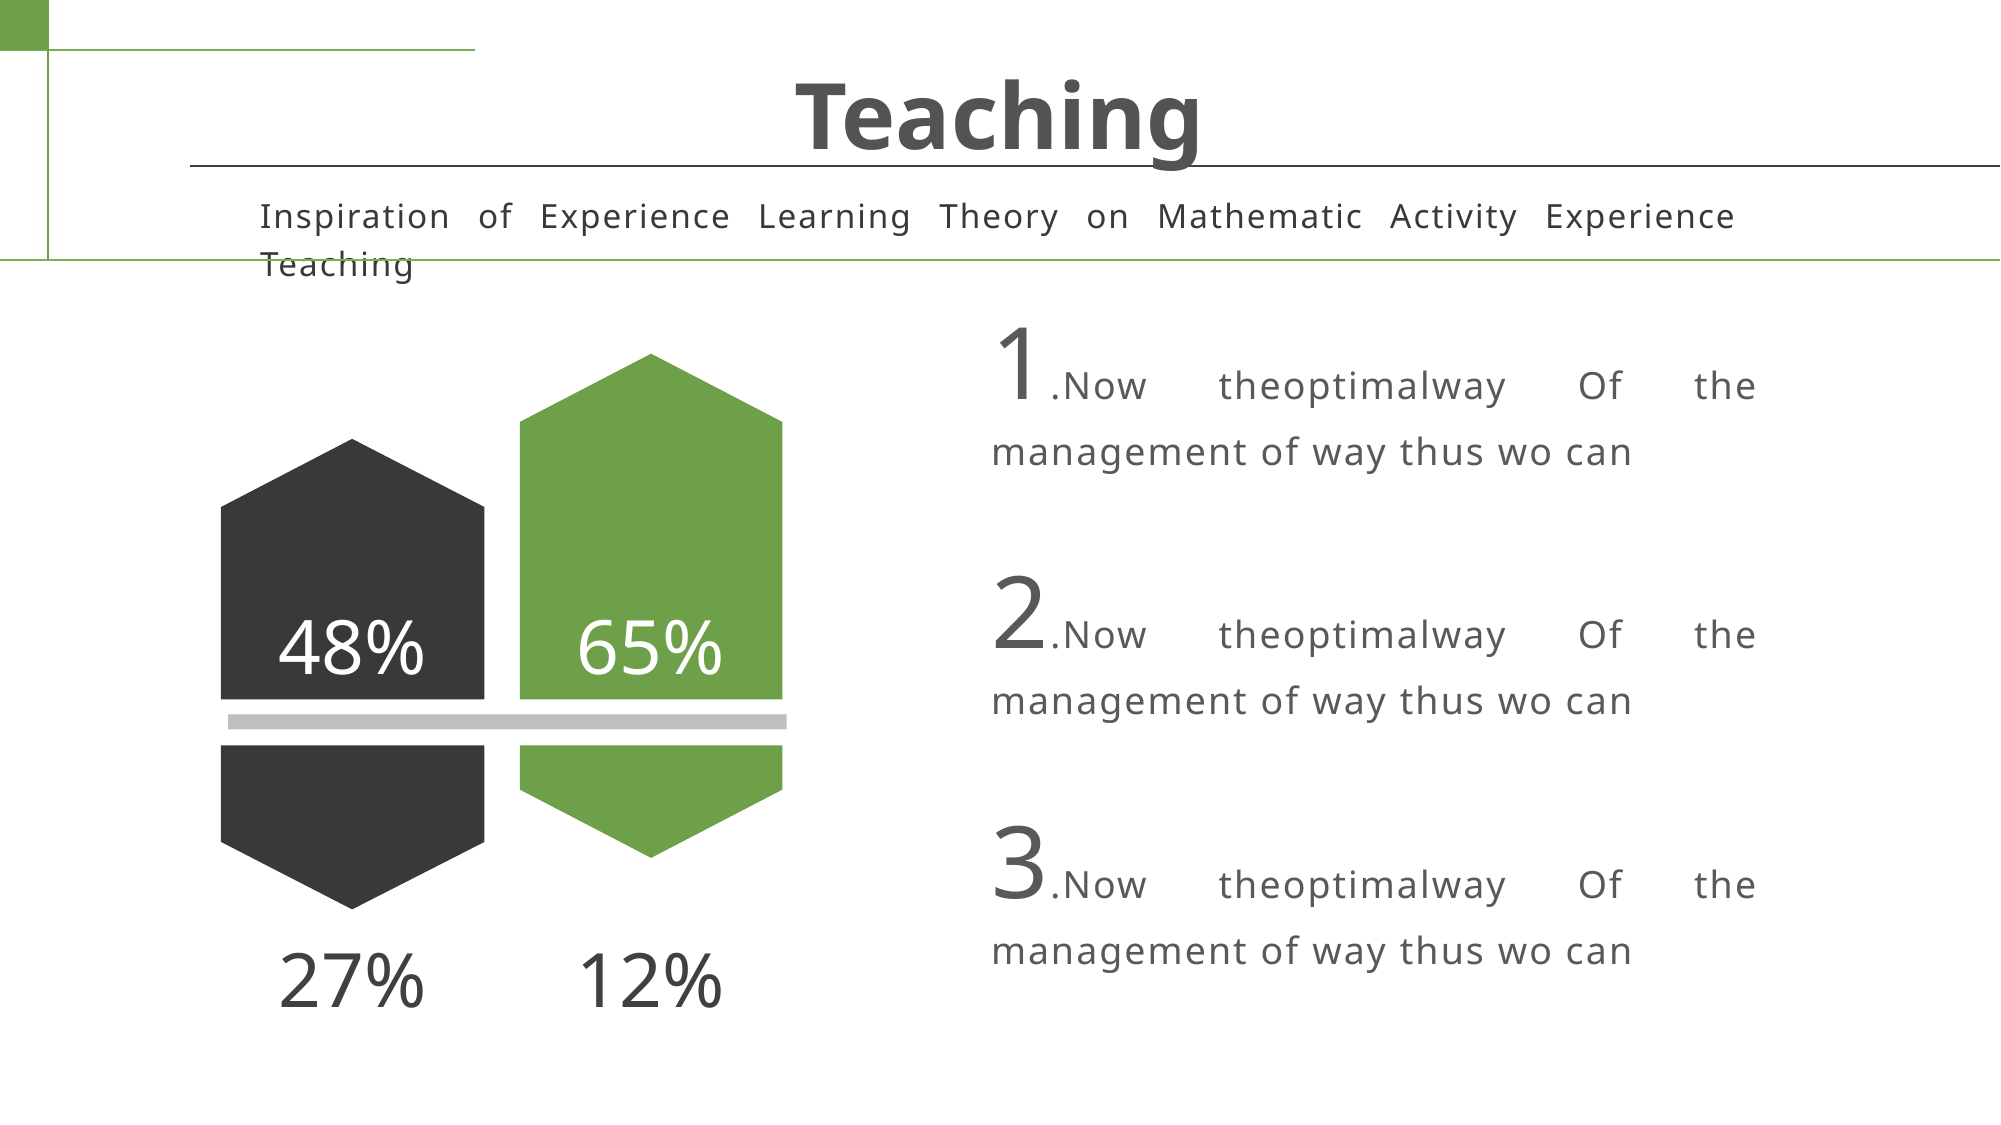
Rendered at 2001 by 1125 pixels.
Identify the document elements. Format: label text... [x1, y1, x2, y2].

text_box [519, 353, 783, 592]
text_box [220, 438, 485, 592]
text_box 27% [212, 925, 493, 1030]
text_box 12% [511, 925, 791, 1030]
text_box [519, 745, 783, 858]
text_box 2.Now theoptimalway Of the management of way thus wo can [976, 517, 1774, 730]
text_box 1.Now theoptimalway Of the management of way thus wo can [976, 267, 1774, 481]
text_box [228, 714, 787, 730]
text_box Inspiration of Experience Learning Theory on Mathematic Activity Experience Teaching [245, 180, 1755, 259]
text_box [0, 0, 47, 49]
text_box [220, 745, 485, 910]
text_box 65% [511, 592, 791, 698]
text_box Teaching [780, 166, 1220, 176]
text_box 48% [212, 592, 493, 698]
text_box 3.Now theoptimalway Of the management of way thus wo can [976, 766, 1774, 980]
text_box Inspiration of Experience Learning Theory on Mathematic Activity Experience Teaching [245, 261, 1755, 291]
text_box Teaching [780, 50, 1220, 165]
